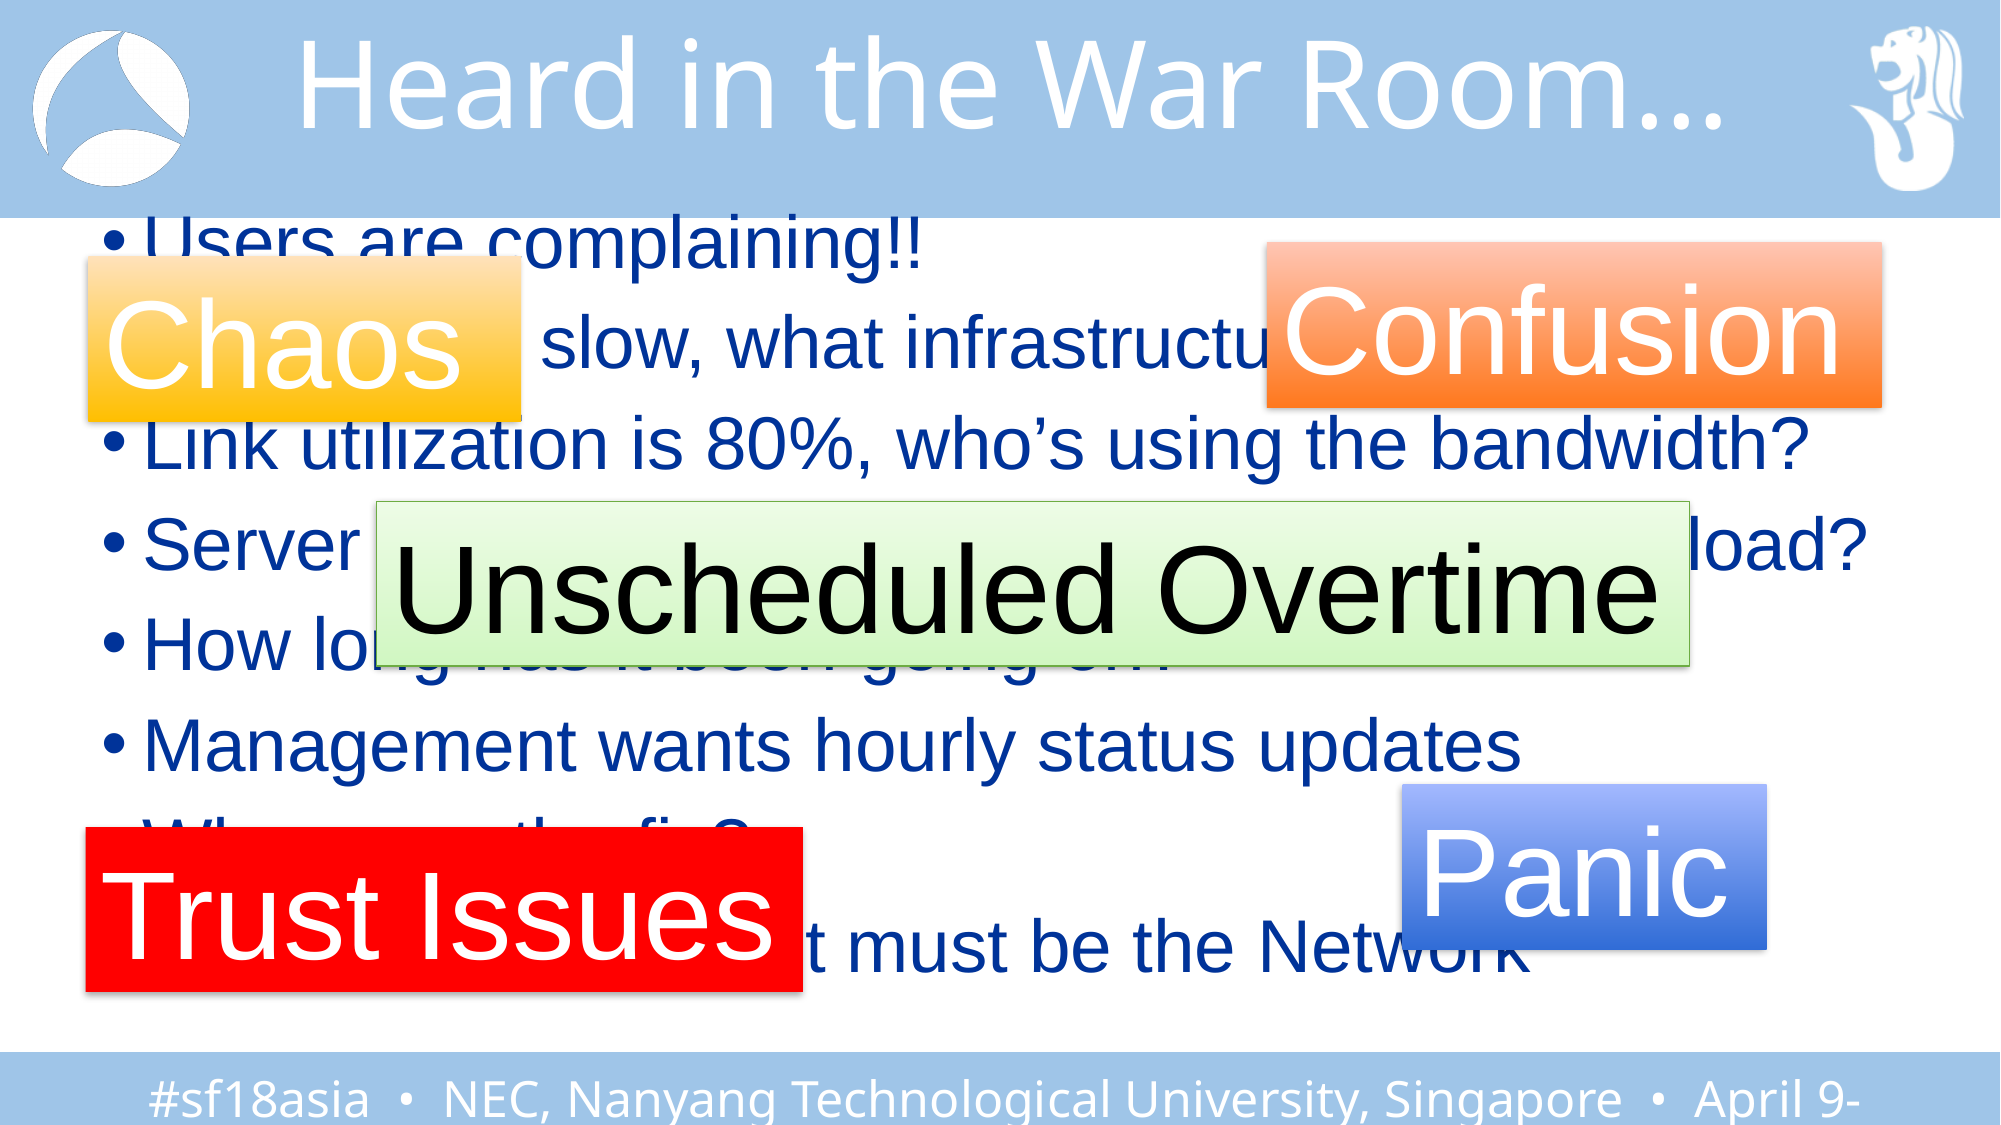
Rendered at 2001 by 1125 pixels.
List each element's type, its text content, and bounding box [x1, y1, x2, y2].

picture [32, 155, 190, 187]
text_box Trust Issues [85, 827, 803, 992]
text_box Unscheduled Overtime [376, 501, 1690, 667]
text_box Chaos [88, 256, 522, 422]
list Users are complaining!! App ABC is slow, what infrastructure does it use? Link utilization is 80%, who’s using the bandwidth? Server utilization is 85%, who’s generating the load? How long has it been going on? Management wants hourly status updates Who owns the fix? My area looks fine, it must be the Network [86, 188, 1914, 1051]
text_box Panic [1402, 784, 1767, 950]
picture [1849, 155, 1964, 191]
title Heard in the War Room… [31, 24, 1994, 155]
text_box Confusion [1266, 242, 1882, 408]
